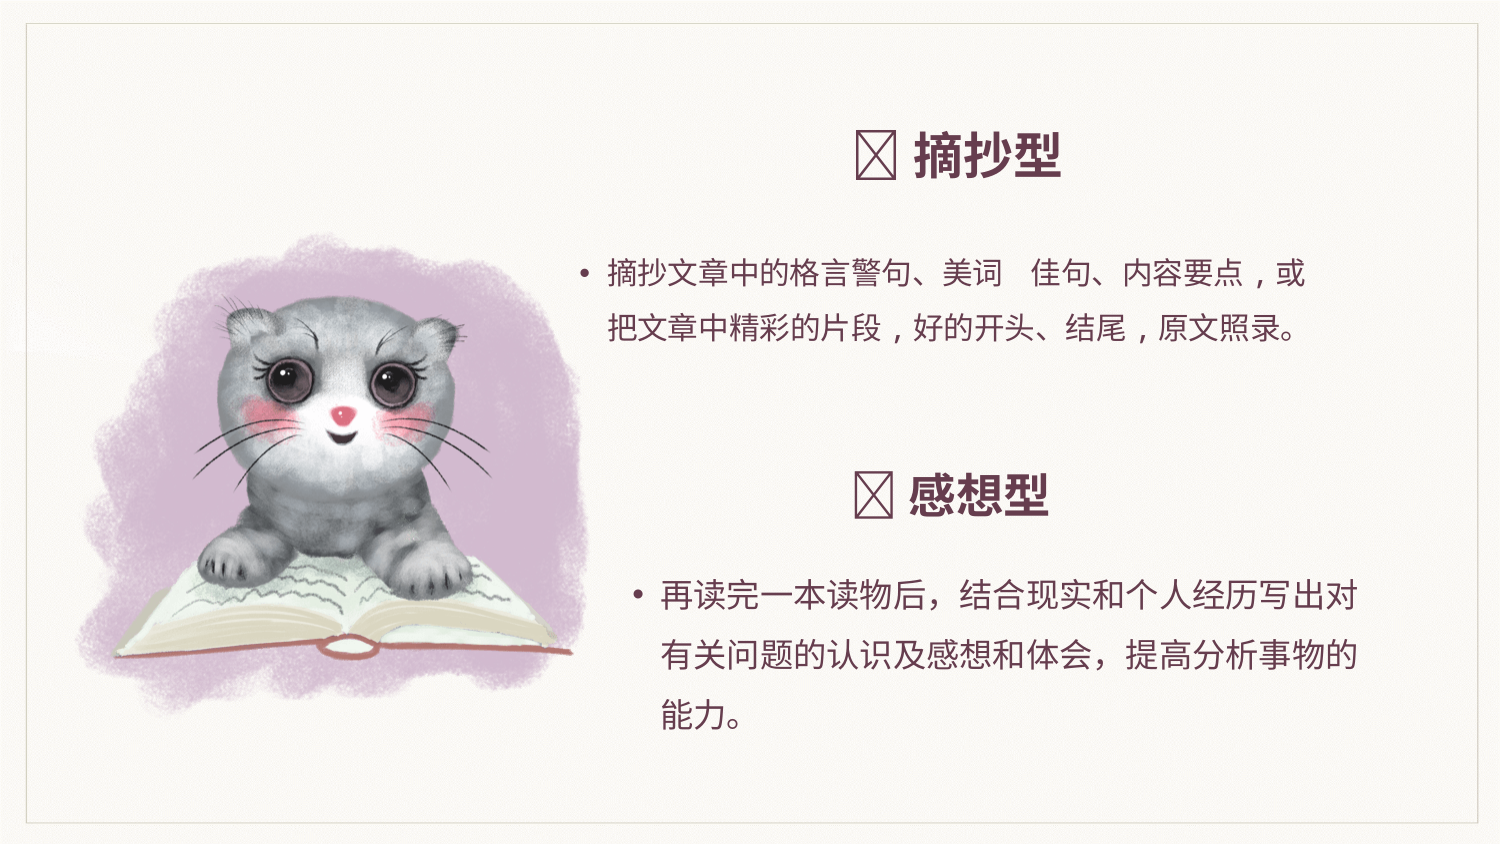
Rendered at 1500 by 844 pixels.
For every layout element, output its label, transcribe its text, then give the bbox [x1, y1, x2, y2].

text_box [637, 458, 1443, 742]
text_box 摘抄型 [824, 101, 1084, 208]
picture [0, 0, 1500, 844]
text_box 摘抄文章中的格言警句、美词 佳句、内容要点,或把文章中精彩的片段,好的开头、结尾,原文照录。 [637, 228, 1346, 397]
